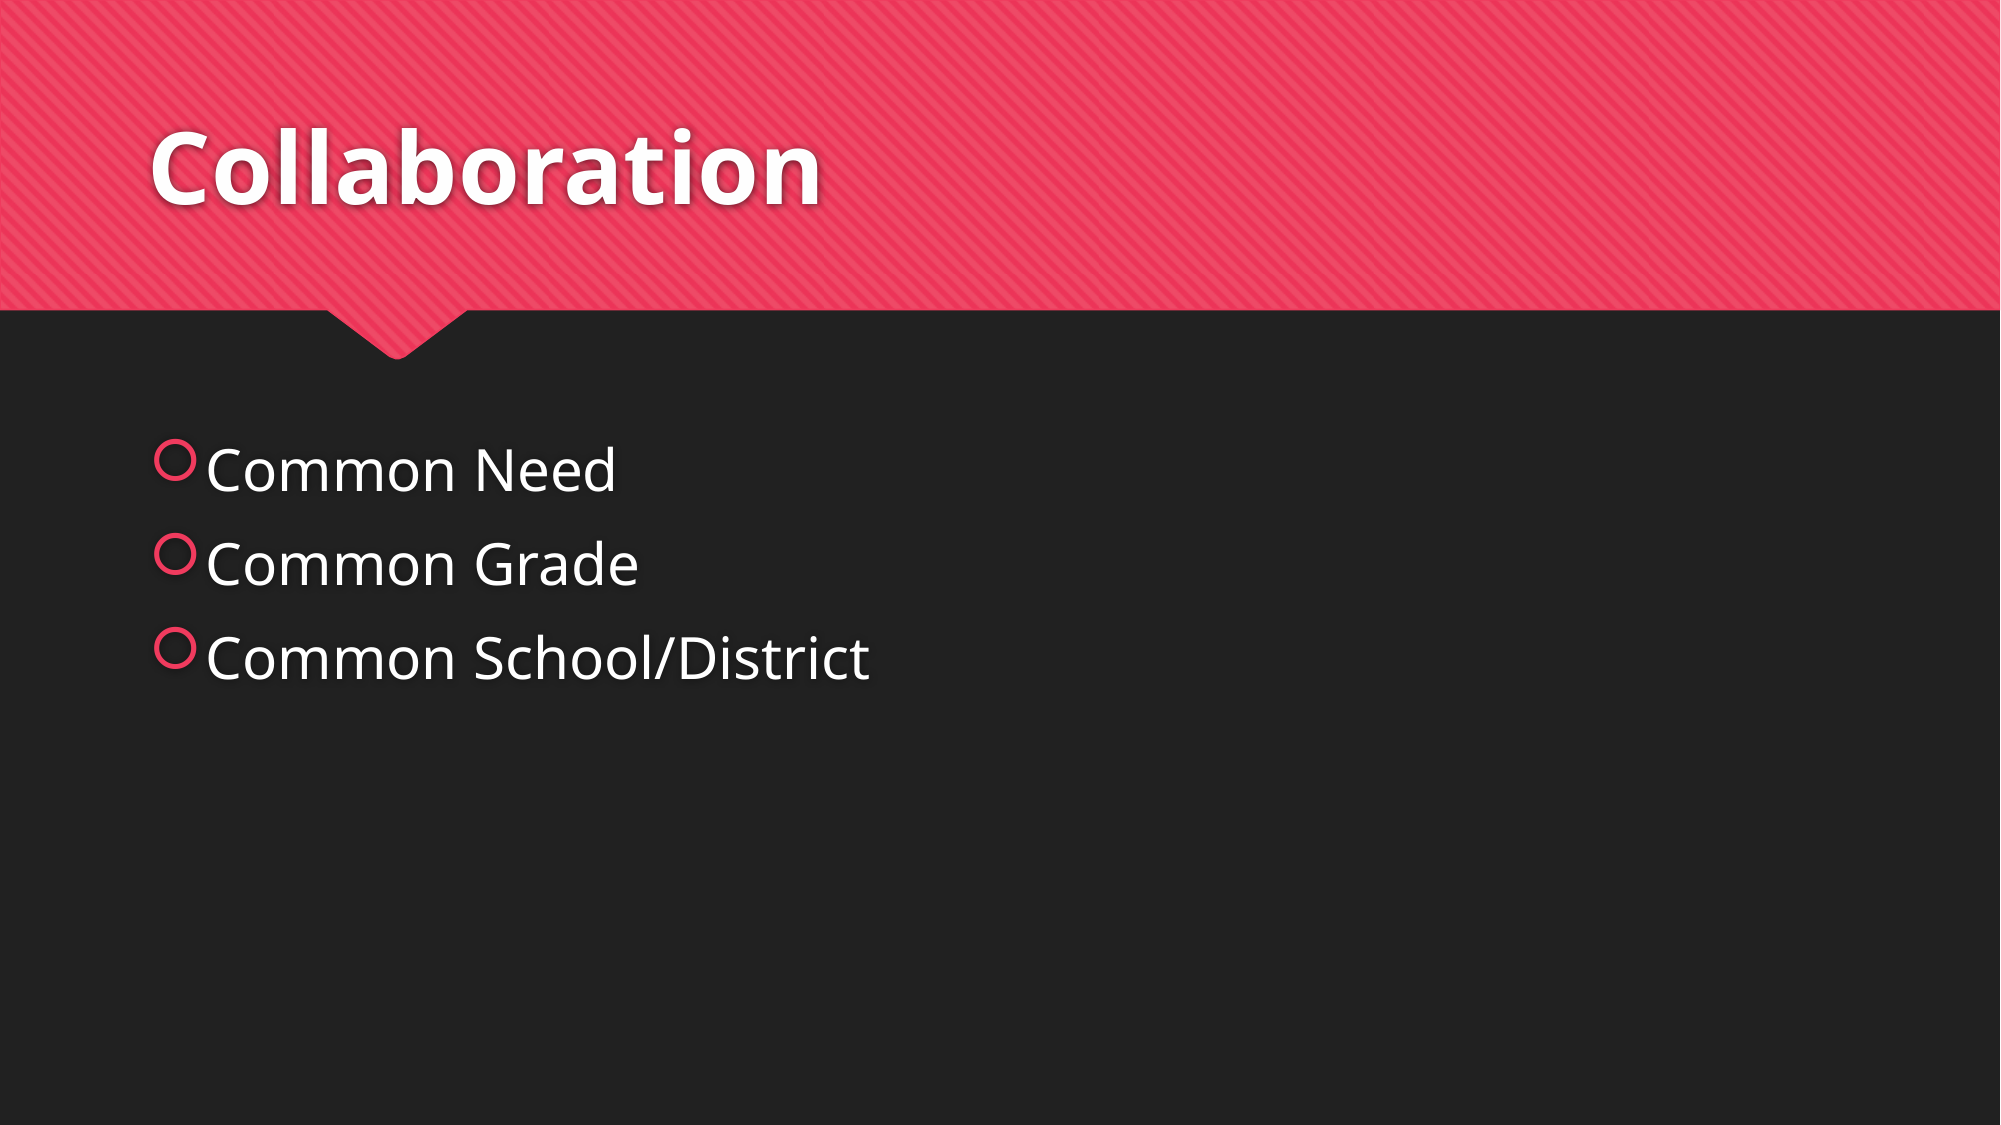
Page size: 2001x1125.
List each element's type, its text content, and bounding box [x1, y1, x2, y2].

list Common Need Common Grade Common School/District [134, 364, 1939, 962]
title Collaboration [132, 73, 1868, 233]
